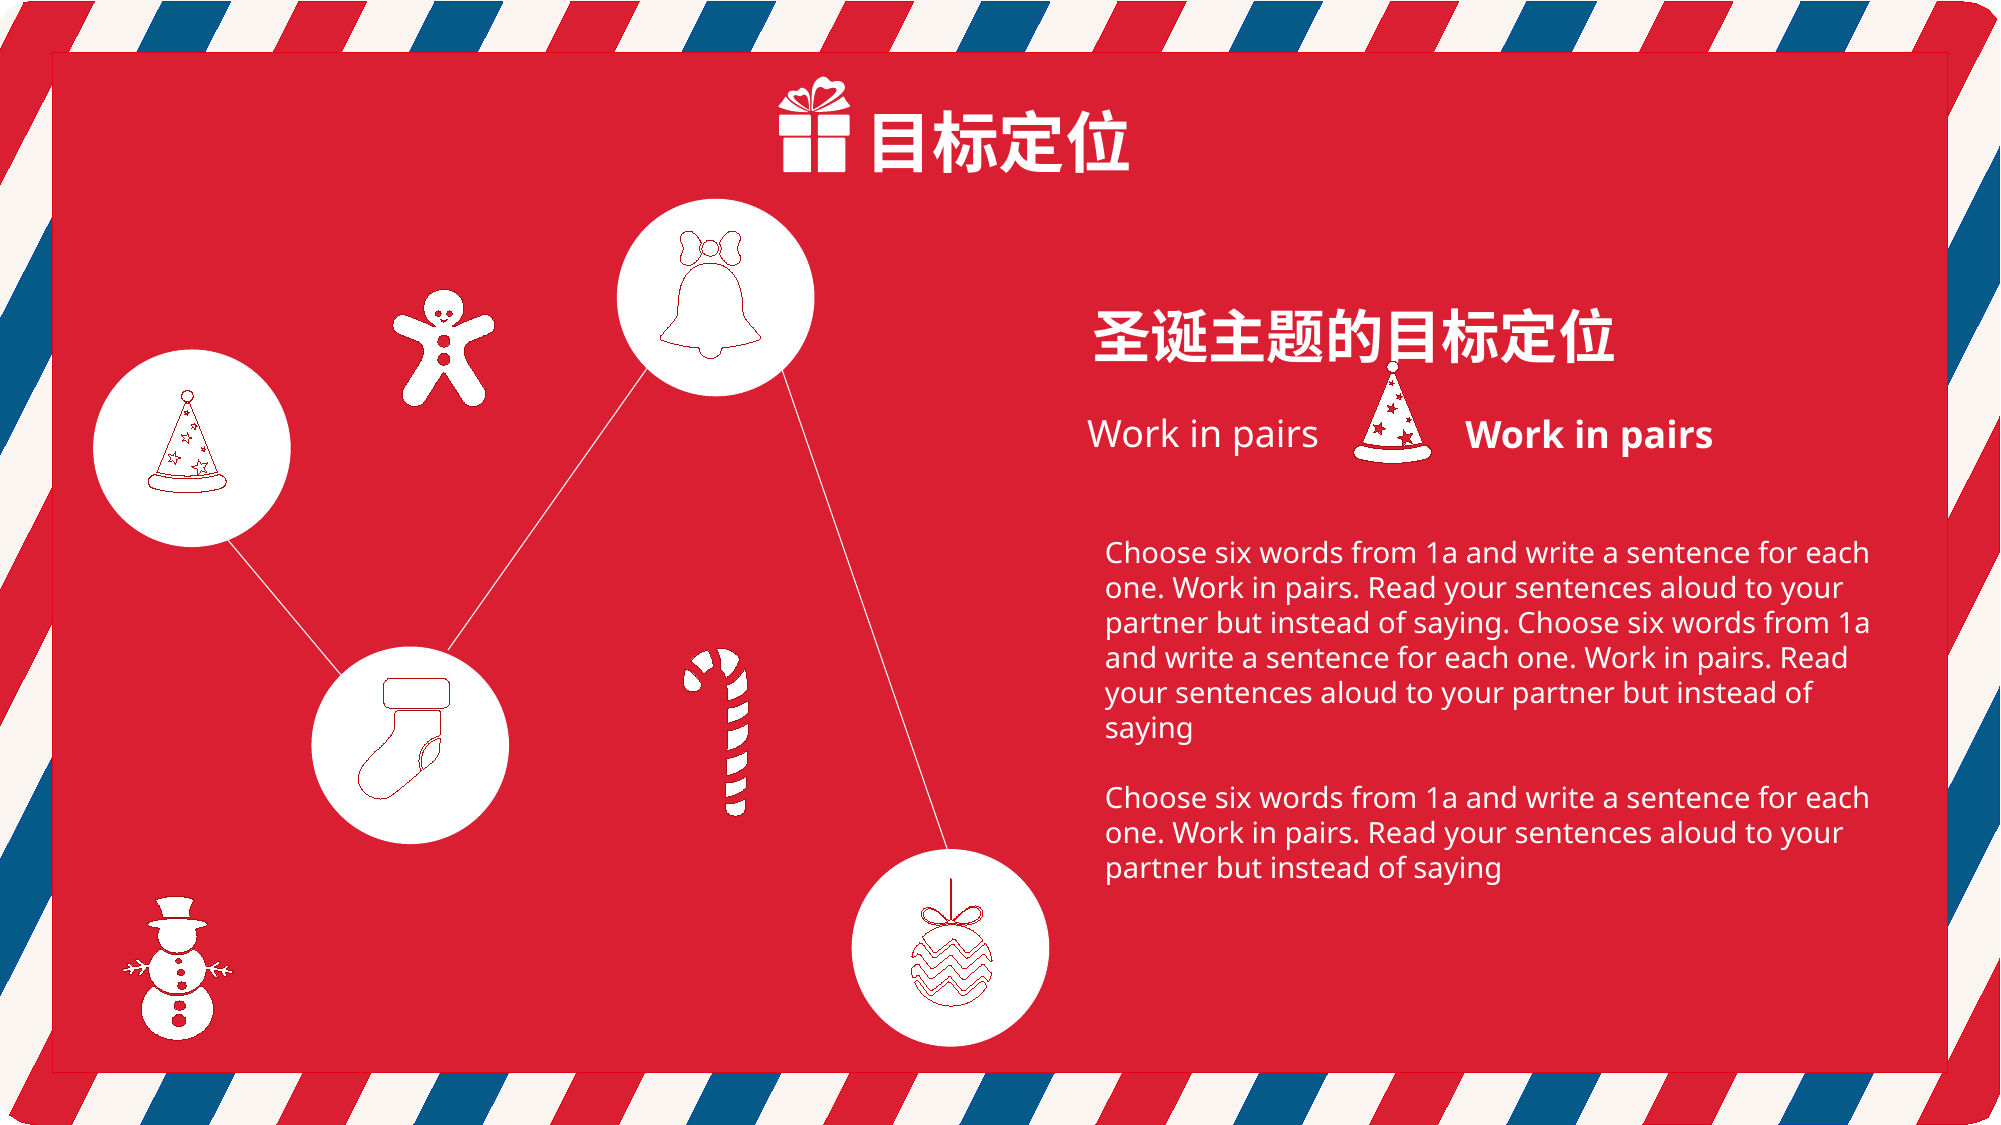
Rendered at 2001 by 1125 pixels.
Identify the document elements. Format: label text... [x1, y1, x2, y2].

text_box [625, 207, 806, 388]
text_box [447, 360, 653, 650]
text_box [122, 896, 234, 1041]
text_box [102, 358, 282, 538]
text_box [716, 648, 740, 679]
text_box [726, 723, 749, 751]
text_box Choose six words from 1a and write a sentence for each one. Work in pairs. Read your sentences aloud to your partner but instead of saying. Choose six words from 1a and write a sentence for each one. Work in pairs. Read your sentences aloud to your partner but instead of saying Choose six words from 1a and write a sentence for each one. Work in pairs. Read your sentences aloud to your partner but instead of saying [1090, 526, 1895, 927]
text_box [779, 114, 811, 136]
text_box [1353, 445, 1432, 464]
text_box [860, 858, 1041, 1038]
text_box [726, 750, 748, 776]
text_box [690, 649, 714, 674]
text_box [779, 360, 951, 859]
text_box [726, 668, 748, 701]
text_box [817, 114, 850, 136]
text_box [727, 700, 749, 724]
text_box Work in pairs [1450, 403, 1729, 464]
text_box 圣诞主题的目标定位 [1077, 293, 1784, 378]
text_box 目标定位 [850, 93, 1551, 188]
text_box [725, 798, 746, 817]
text_box [1362, 361, 1423, 447]
text_box [778, 76, 851, 113]
text_box Work in pairs [1072, 402, 1334, 463]
text_box [783, 137, 811, 173]
text_box [725, 776, 747, 798]
text_box [392, 289, 495, 407]
text_box [817, 137, 846, 173]
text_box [320, 655, 500, 836]
text_box [683, 668, 702, 692]
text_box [226, 537, 347, 682]
